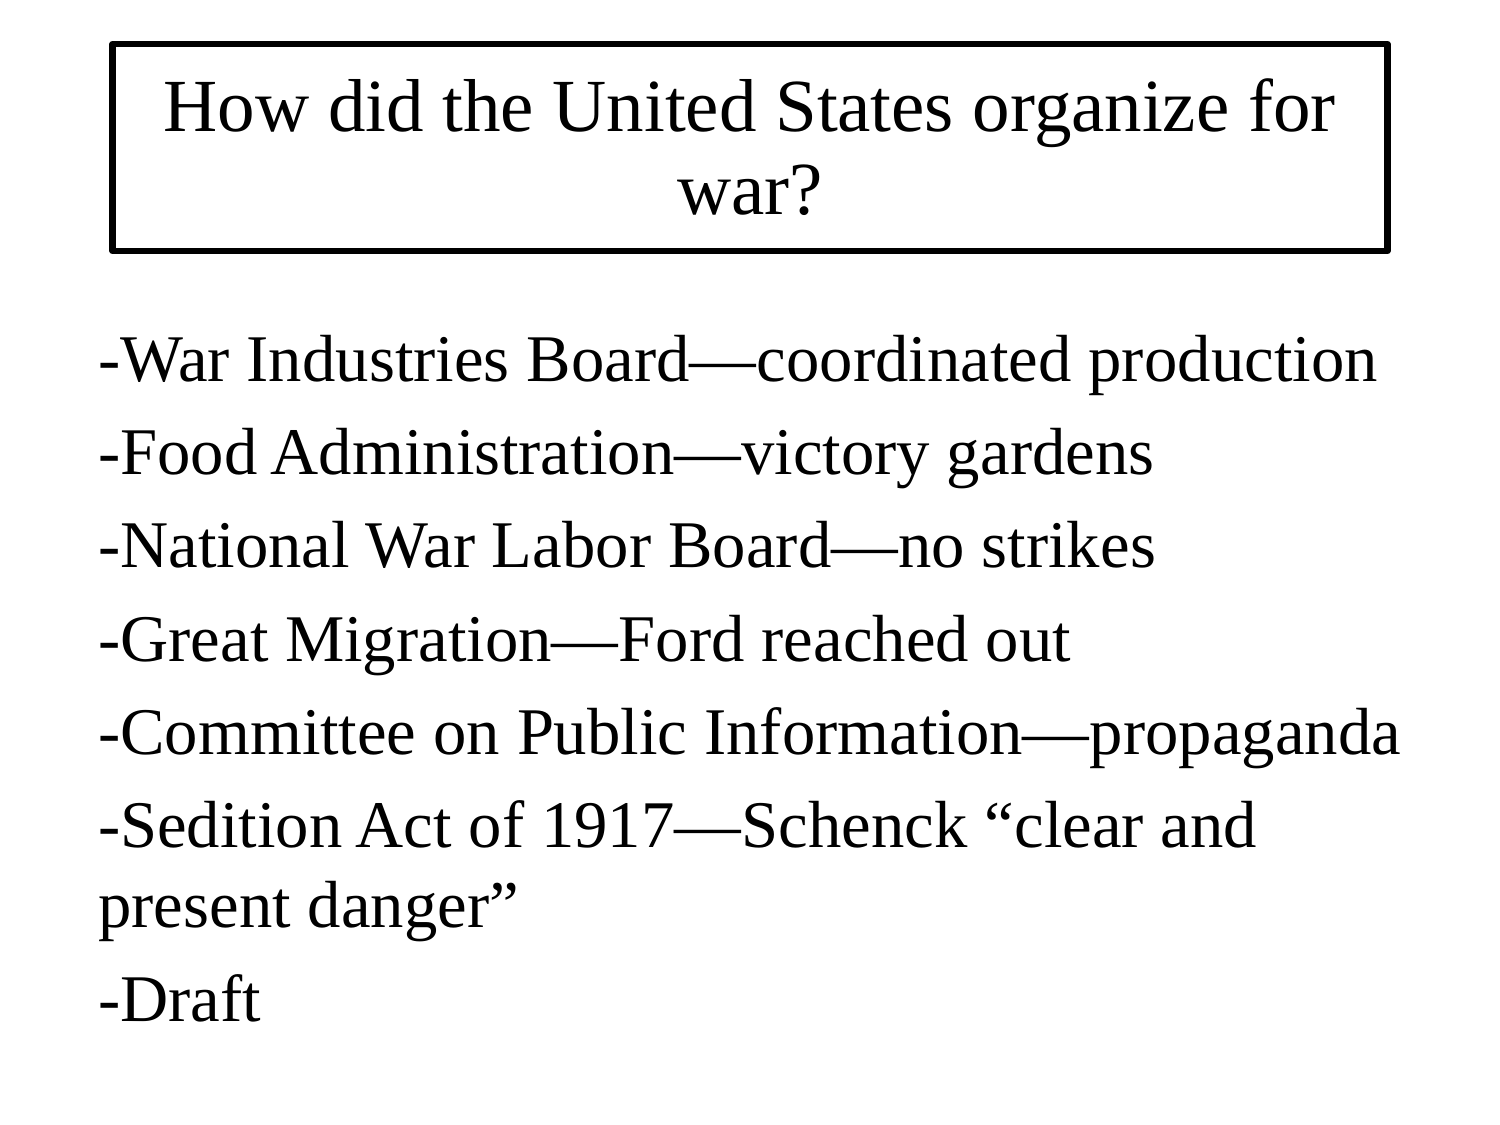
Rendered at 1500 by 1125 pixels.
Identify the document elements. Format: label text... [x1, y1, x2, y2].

title How did the United States organize for war? [112, 43, 1388, 251]
subtitle -War Industries Board—coordinated production -Food Administration—victory gardens -National War Labor Board—no strikes -Great Migration—Ford reached out -Committee on Public Information—propaganda -Sedition Act of 1917—Schenck “clear and present danger” -Draft [83, 307, 1429, 1106]
